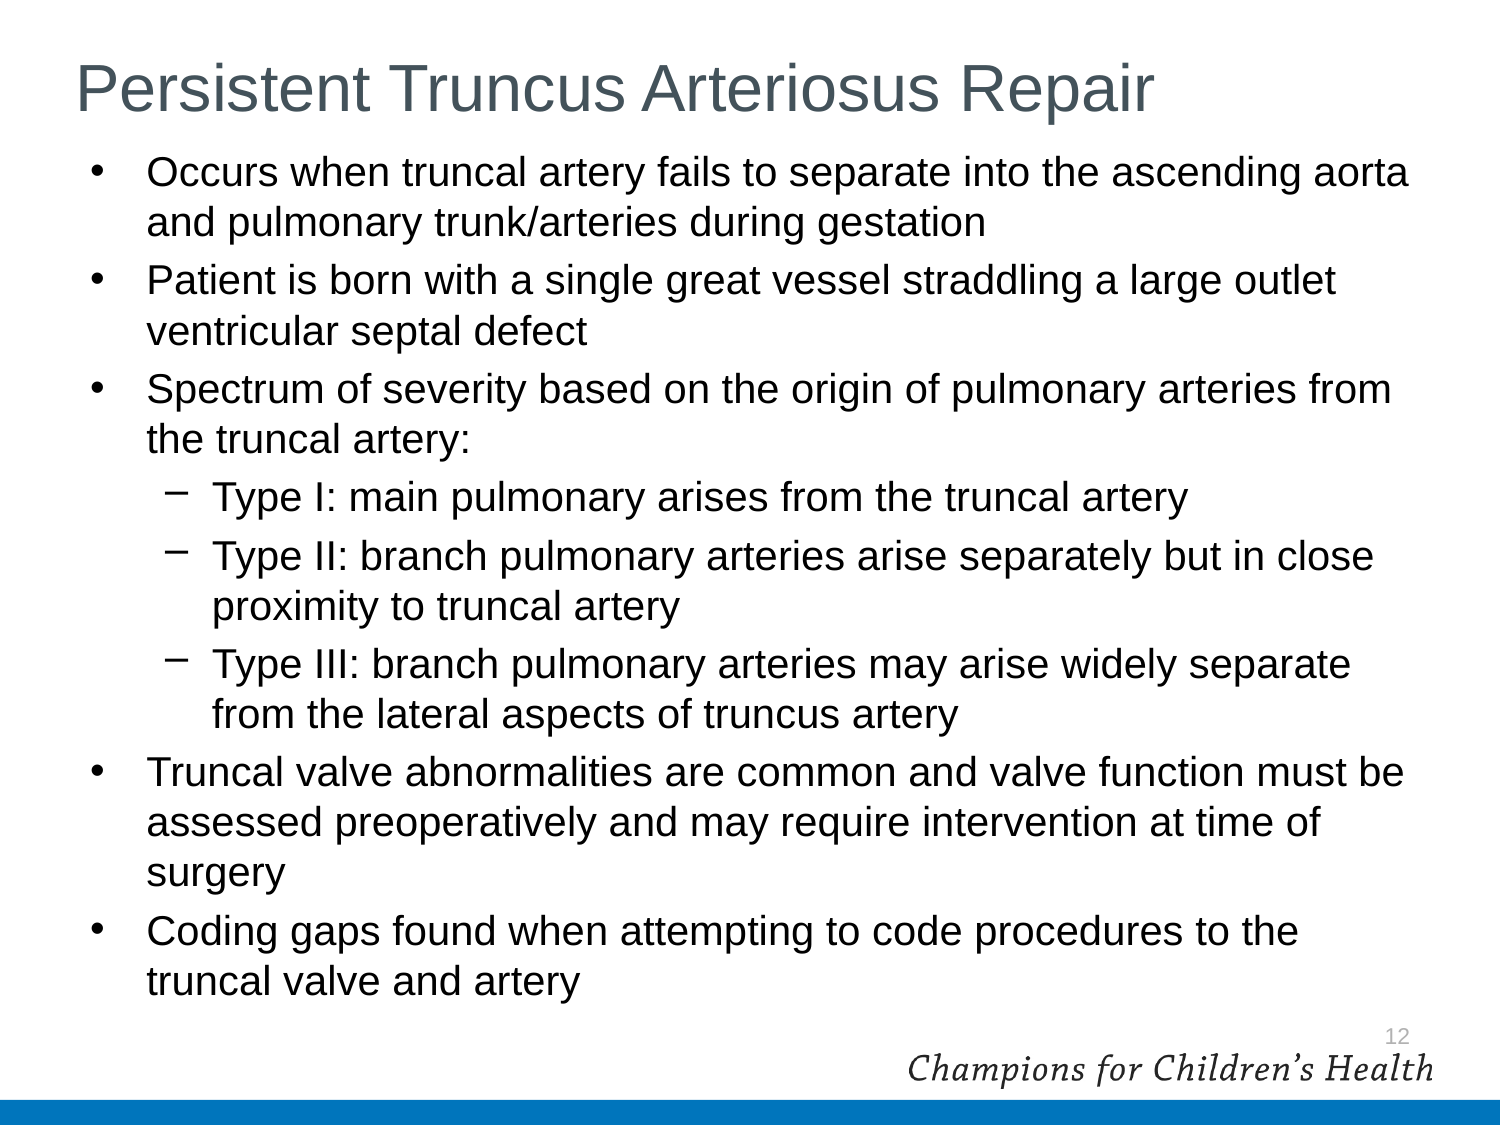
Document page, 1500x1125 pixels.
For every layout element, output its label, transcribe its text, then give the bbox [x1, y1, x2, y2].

list Occurs when truncal artery fails to separate into the ascending aorta and pulmonary trunk/arteries during gestation Patient is born with a single great vessel straddling a large outlet ventricular septal defect Spectrum of severity based on the origin of pulmonary arteries from the truncal artery: Type I: main pulmonary arises from the truncal artery Type II: branch pulmonary arteries arise separately but in close proximity to truncal artery Type III: branch pulmonary arteries may arise widely separate from the lateral aspects of truncus artery Truncal valve abnormalities are common and valve function must be assessed preoperatively and may require intervention at time of surgery Coding gaps found when attempting to code procedures to the truncal valve and artery [74, 137, 1426, 1001]
picture [909, 1053, 1432, 1089]
slide_number 12 [1074, 1005, 1425, 1066]
title Persistent Truncus Arteriosus Repair [74, 44, 1426, 137]
